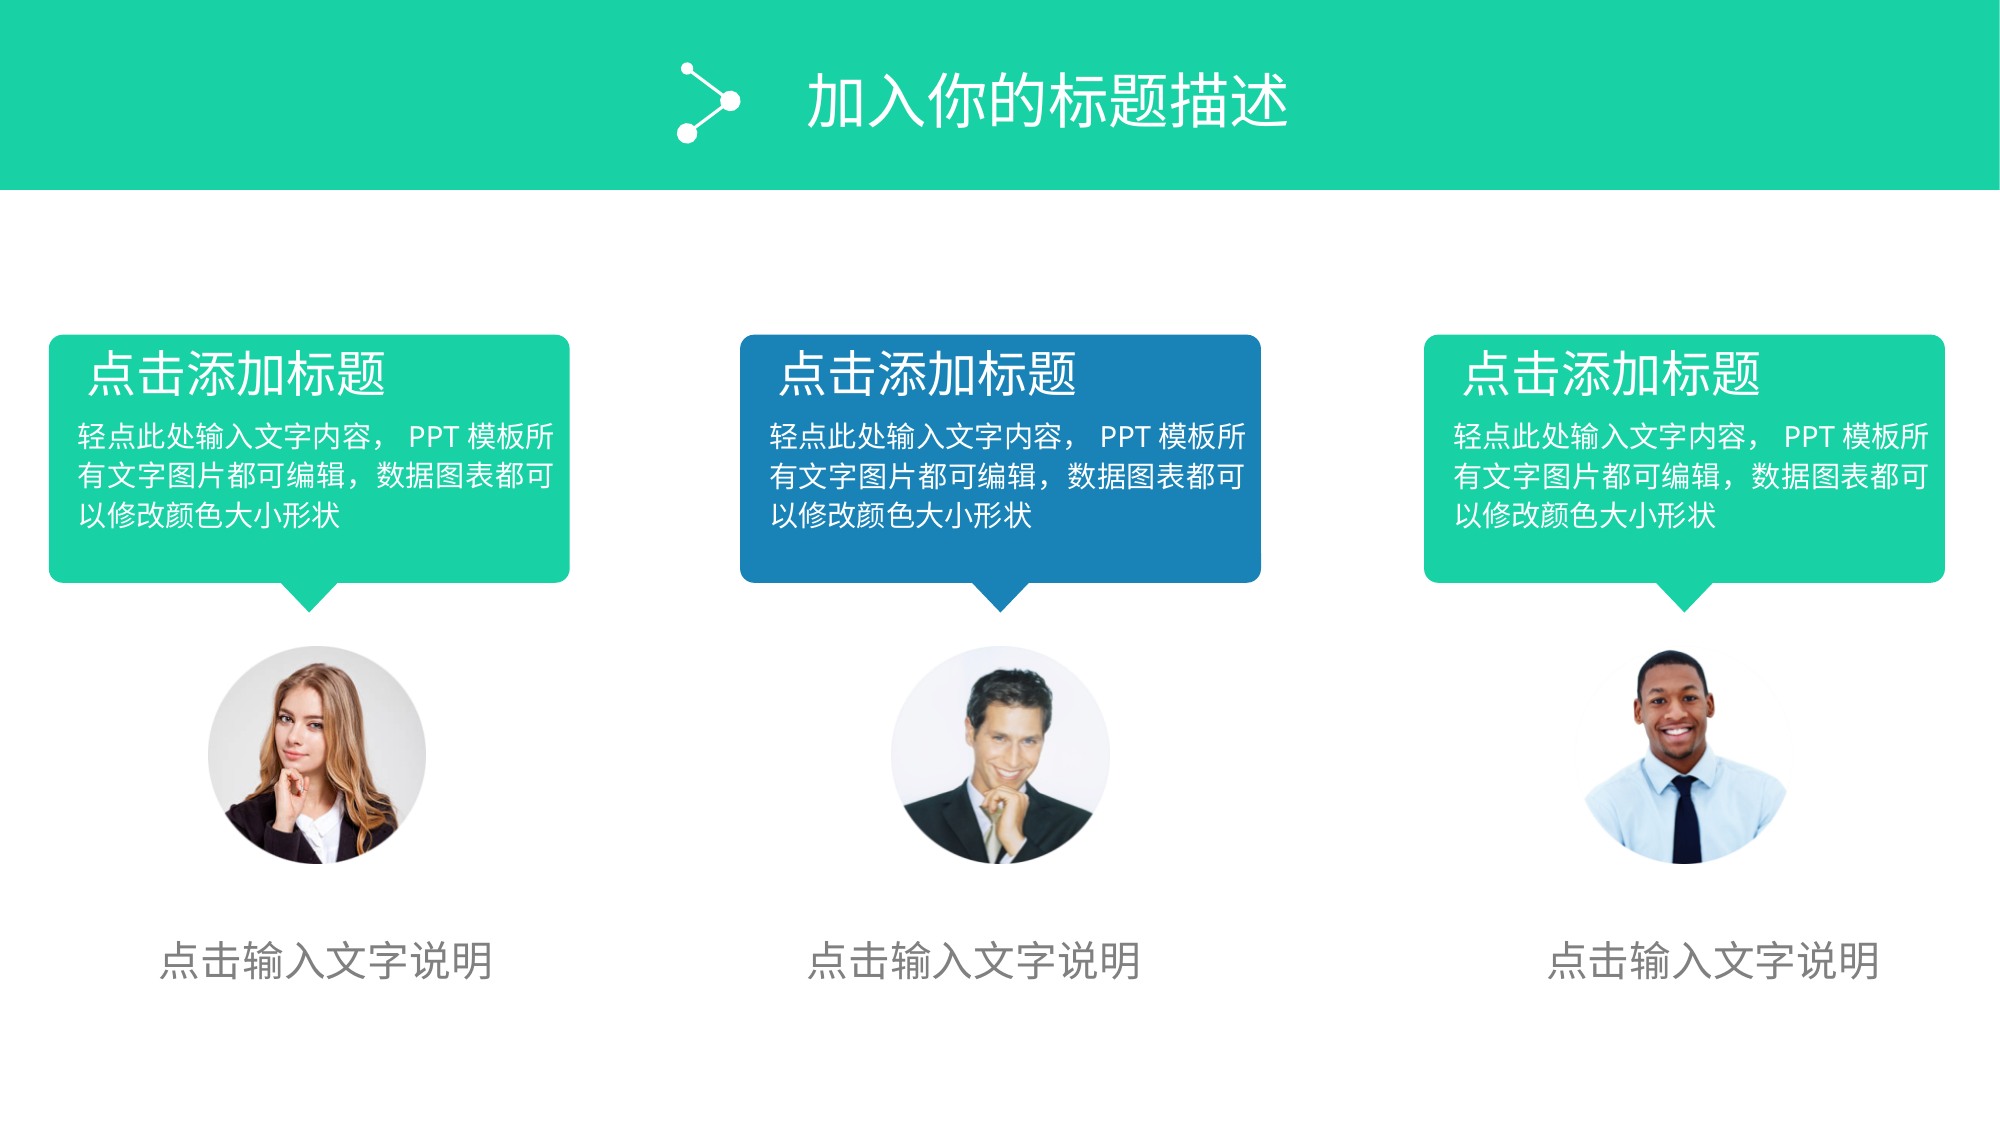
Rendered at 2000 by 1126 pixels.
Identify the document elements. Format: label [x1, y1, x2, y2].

text_box [48, 334, 1945, 994]
text_box [0, 0, 2000, 190]
